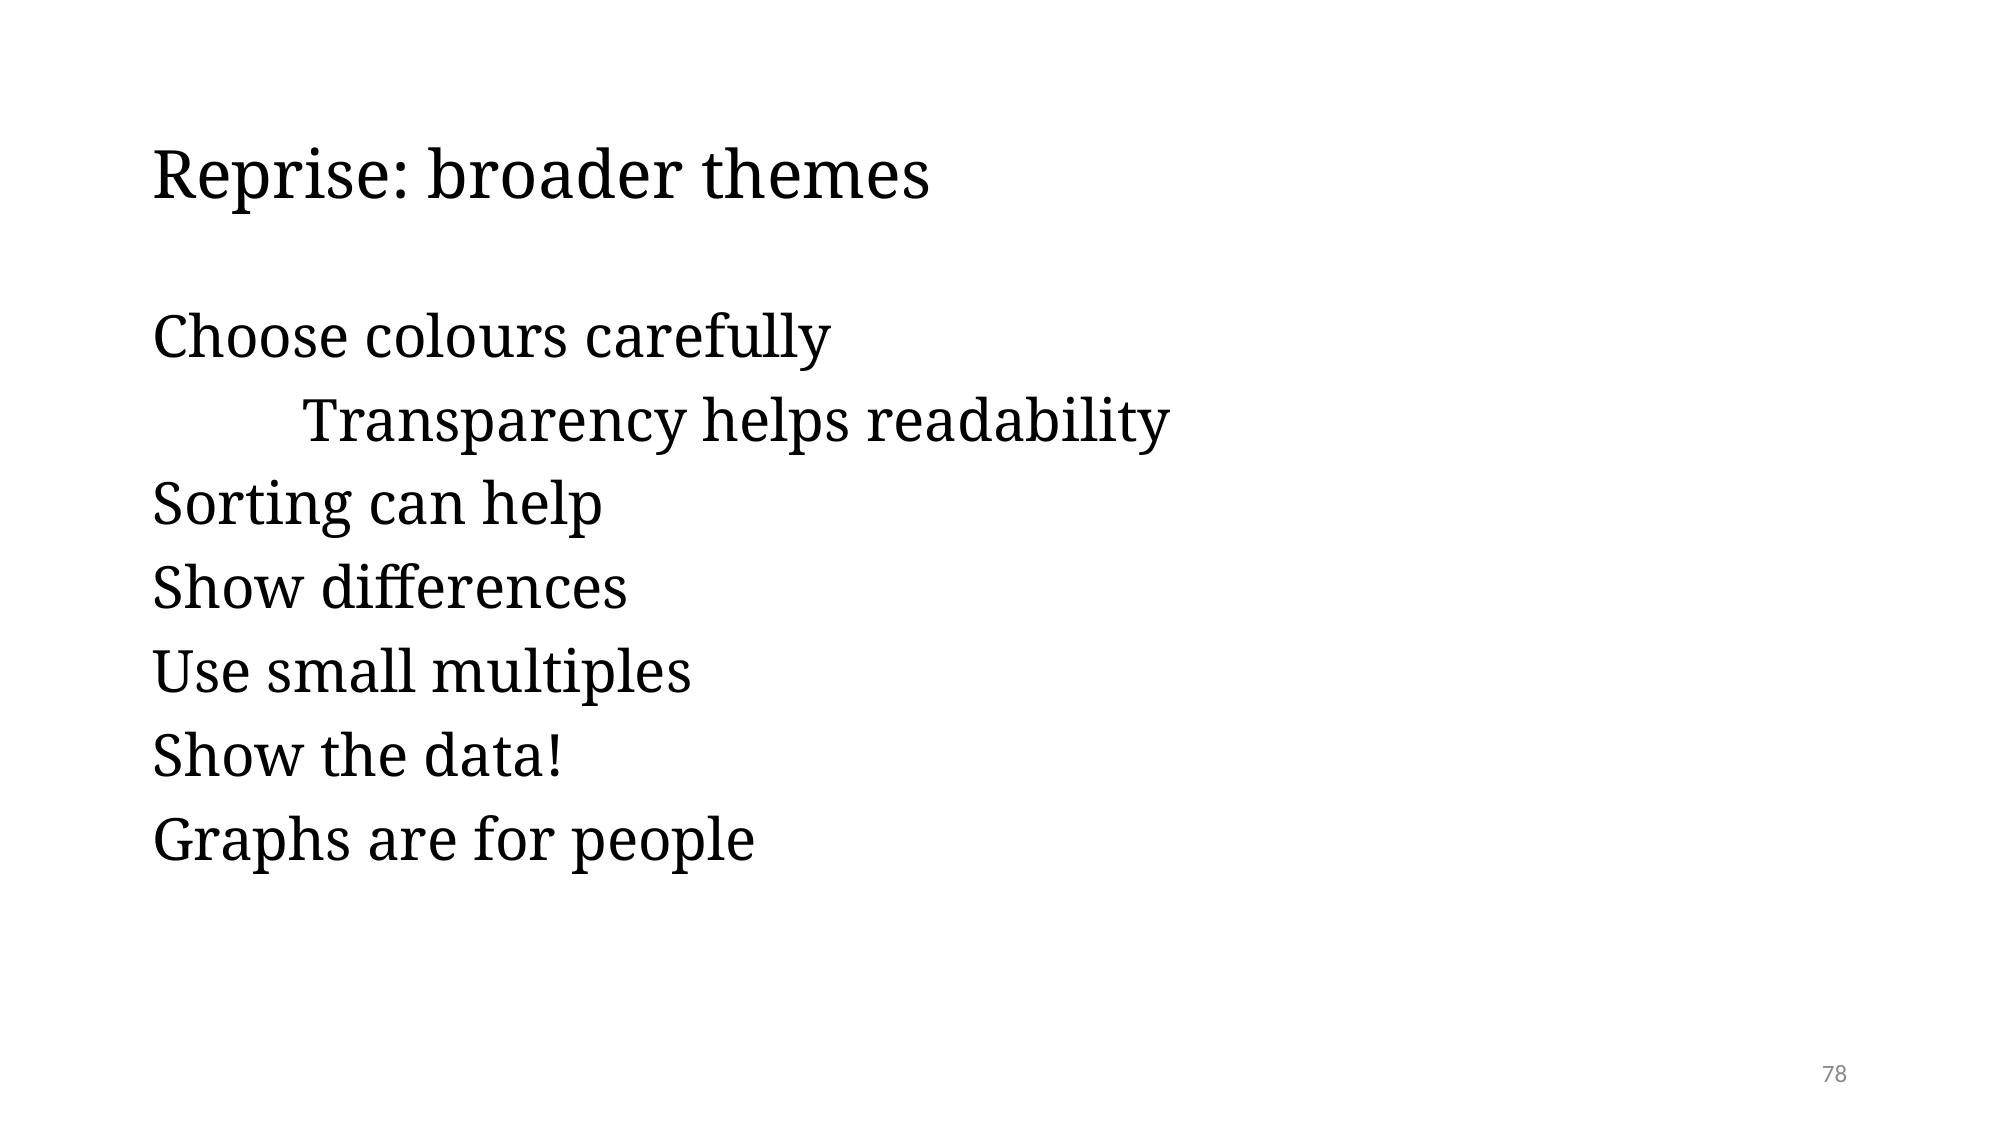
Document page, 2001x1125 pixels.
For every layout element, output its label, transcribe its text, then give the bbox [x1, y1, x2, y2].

title Reprise: broader themes [137, 59, 1863, 278]
list Choose colours carefully Transparency helps readability Sorting can help Show differences Use small multiples Show the data! Graphs are for people [137, 299, 1863, 1014]
slide_number 78 [1412, 1042, 1863, 1103]
